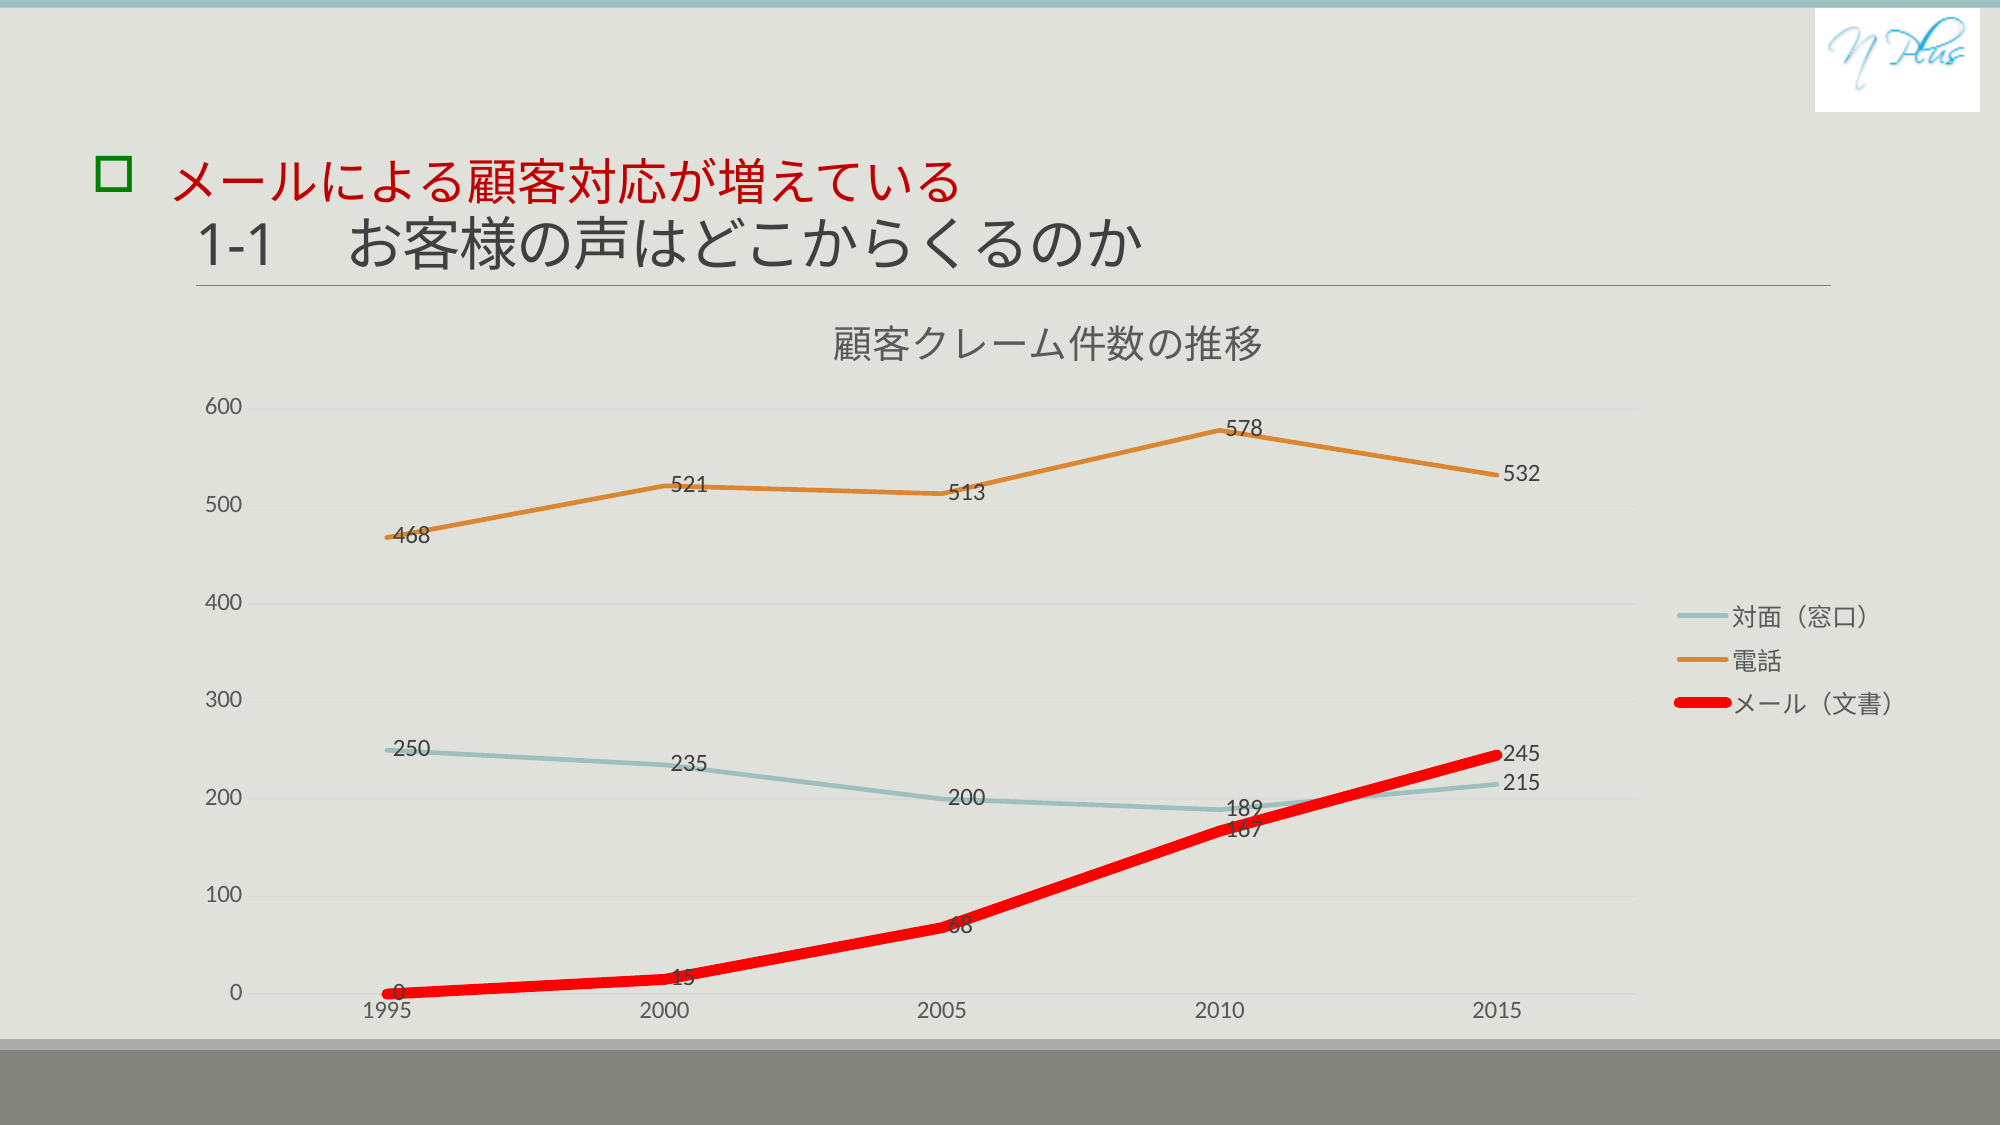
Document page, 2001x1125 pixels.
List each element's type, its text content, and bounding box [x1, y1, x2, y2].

text_box メールによる顧客対応が増えている [76, 142, 1390, 228]
picture [1815, 8, 1980, 112]
title 1-1 お客様の声はどこからくるのか [180, 47, 1830, 275]
chart [168, 277, 1929, 1041]
